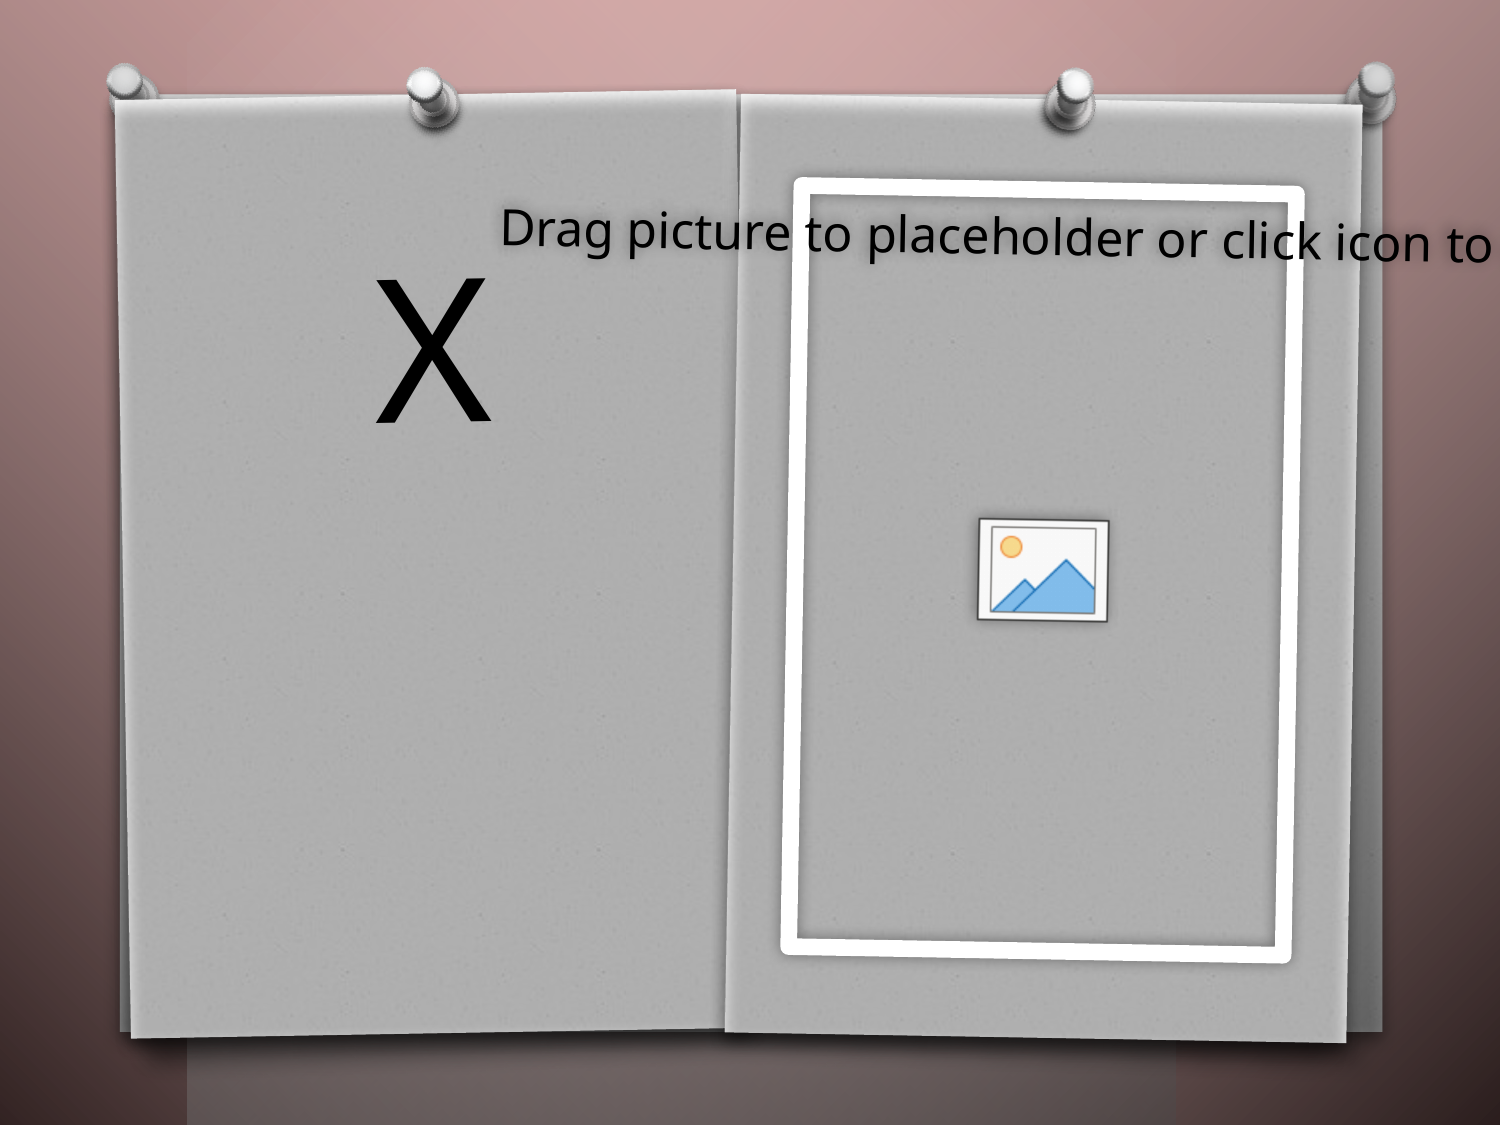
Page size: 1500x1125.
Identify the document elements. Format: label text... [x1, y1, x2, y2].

picture [1016, 41, 1138, 162]
title X [179, 222, 687, 475]
picture [803, 197, 1282, 943]
picture [375, 33, 497, 157]
